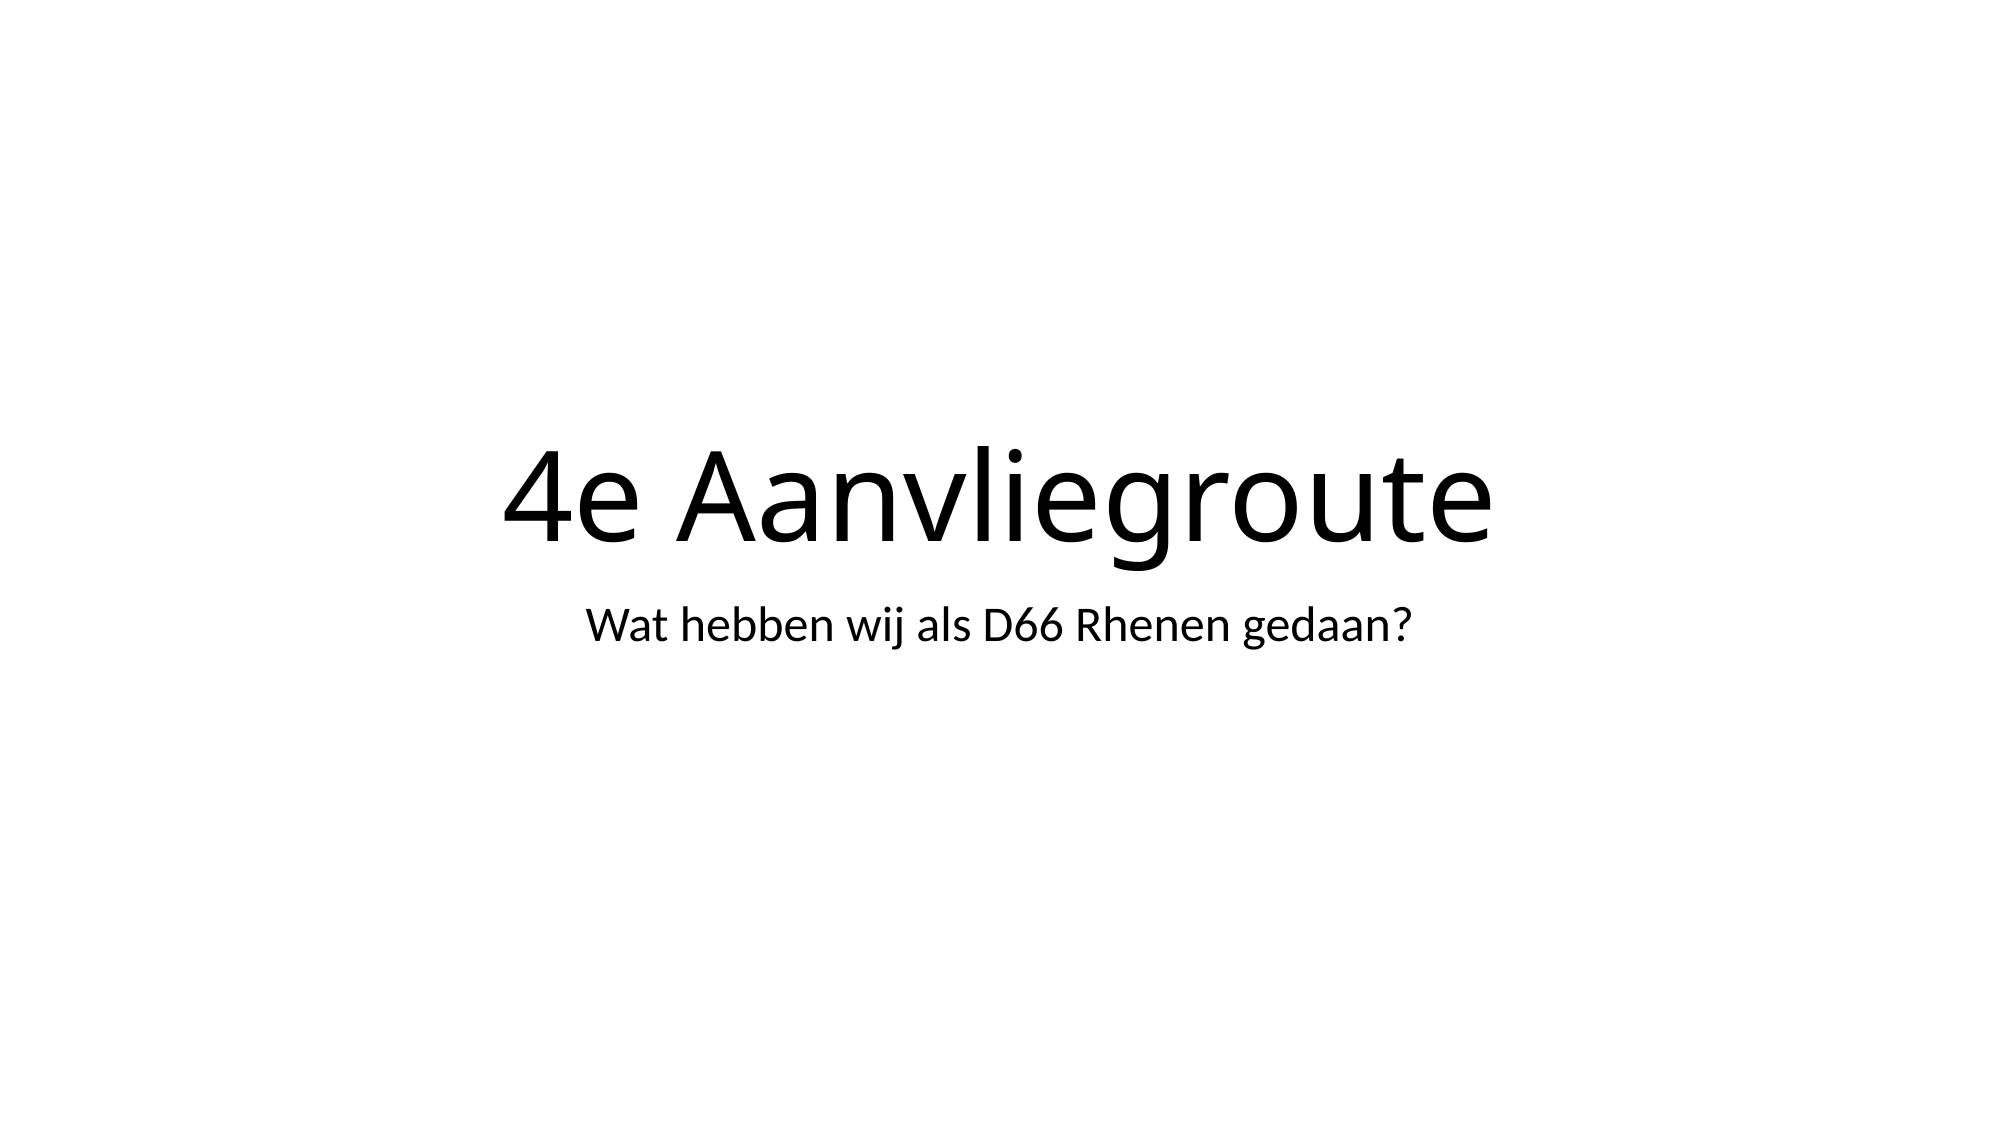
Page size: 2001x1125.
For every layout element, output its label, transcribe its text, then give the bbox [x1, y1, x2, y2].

title 4e Aanvliegroute [249, 184, 1750, 576]
subtitle Wat hebben wij als D66 Rhenen gedaan? [249, 590, 1750, 863]
